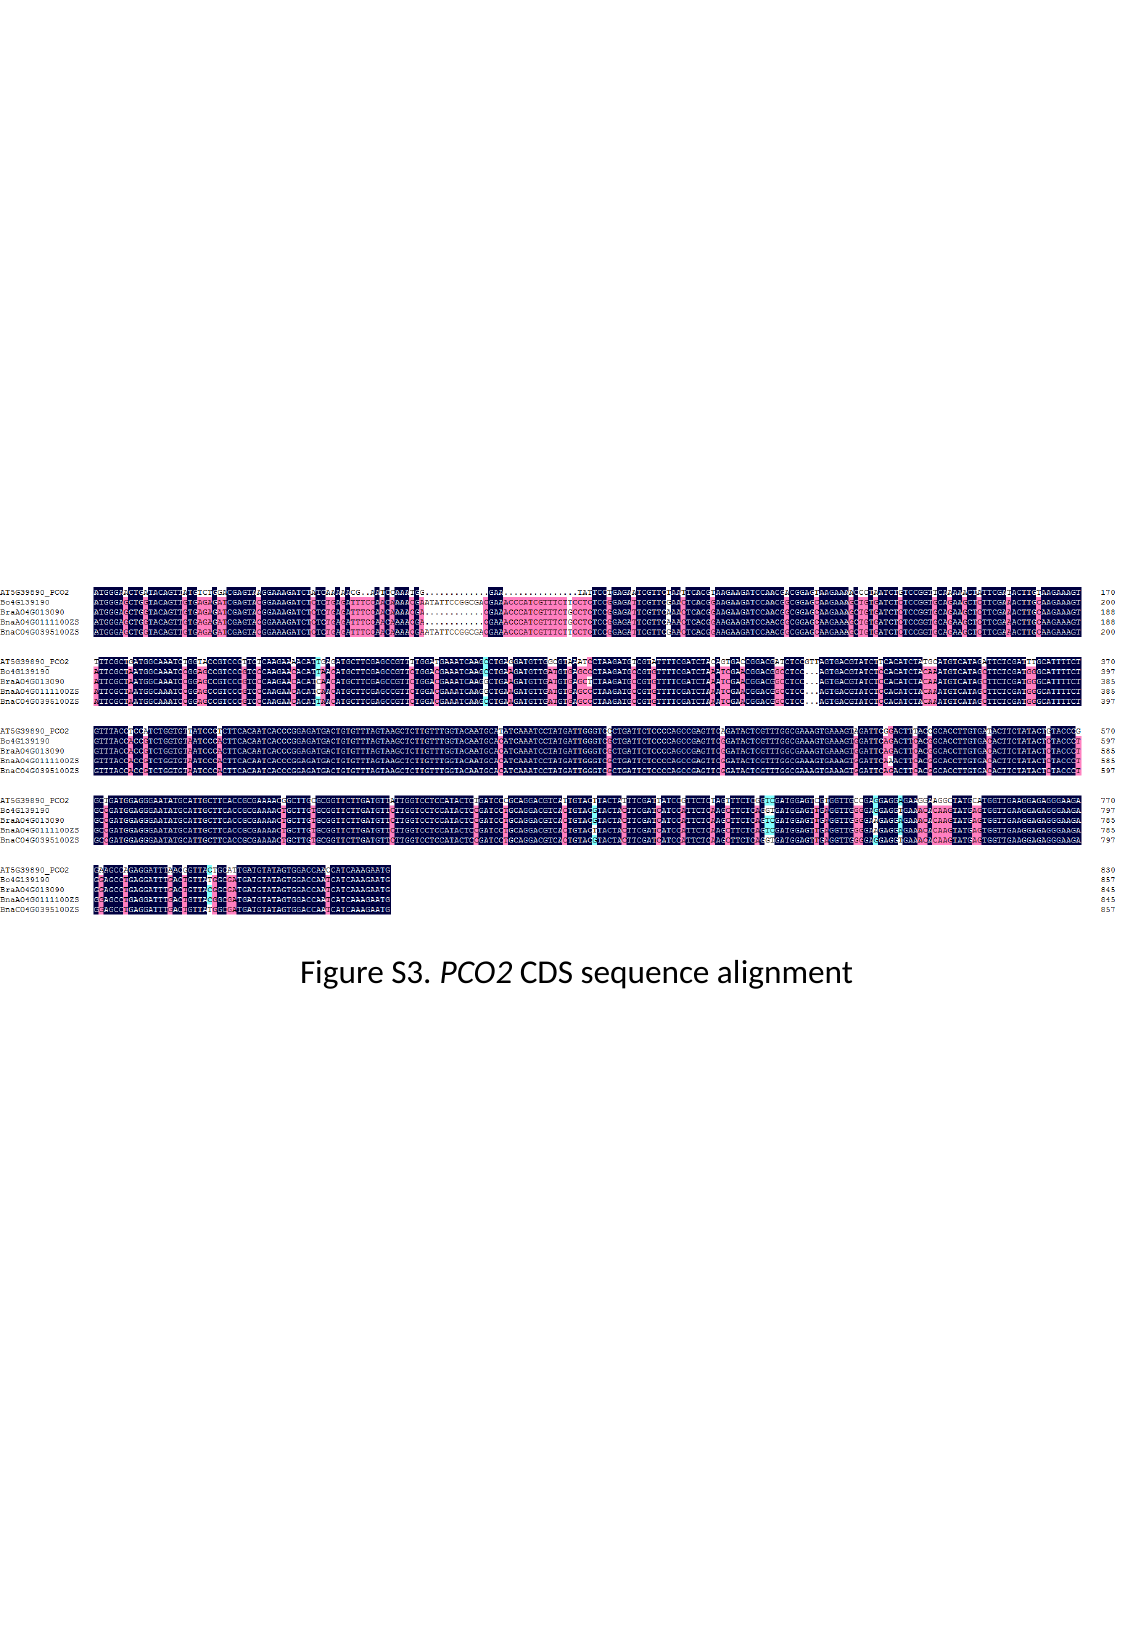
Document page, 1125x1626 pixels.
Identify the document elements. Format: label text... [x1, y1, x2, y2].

picture [0, 587, 1125, 934]
text_box Figure S3. PCO2 CDS sequence alignment [285, 942, 928, 998]
